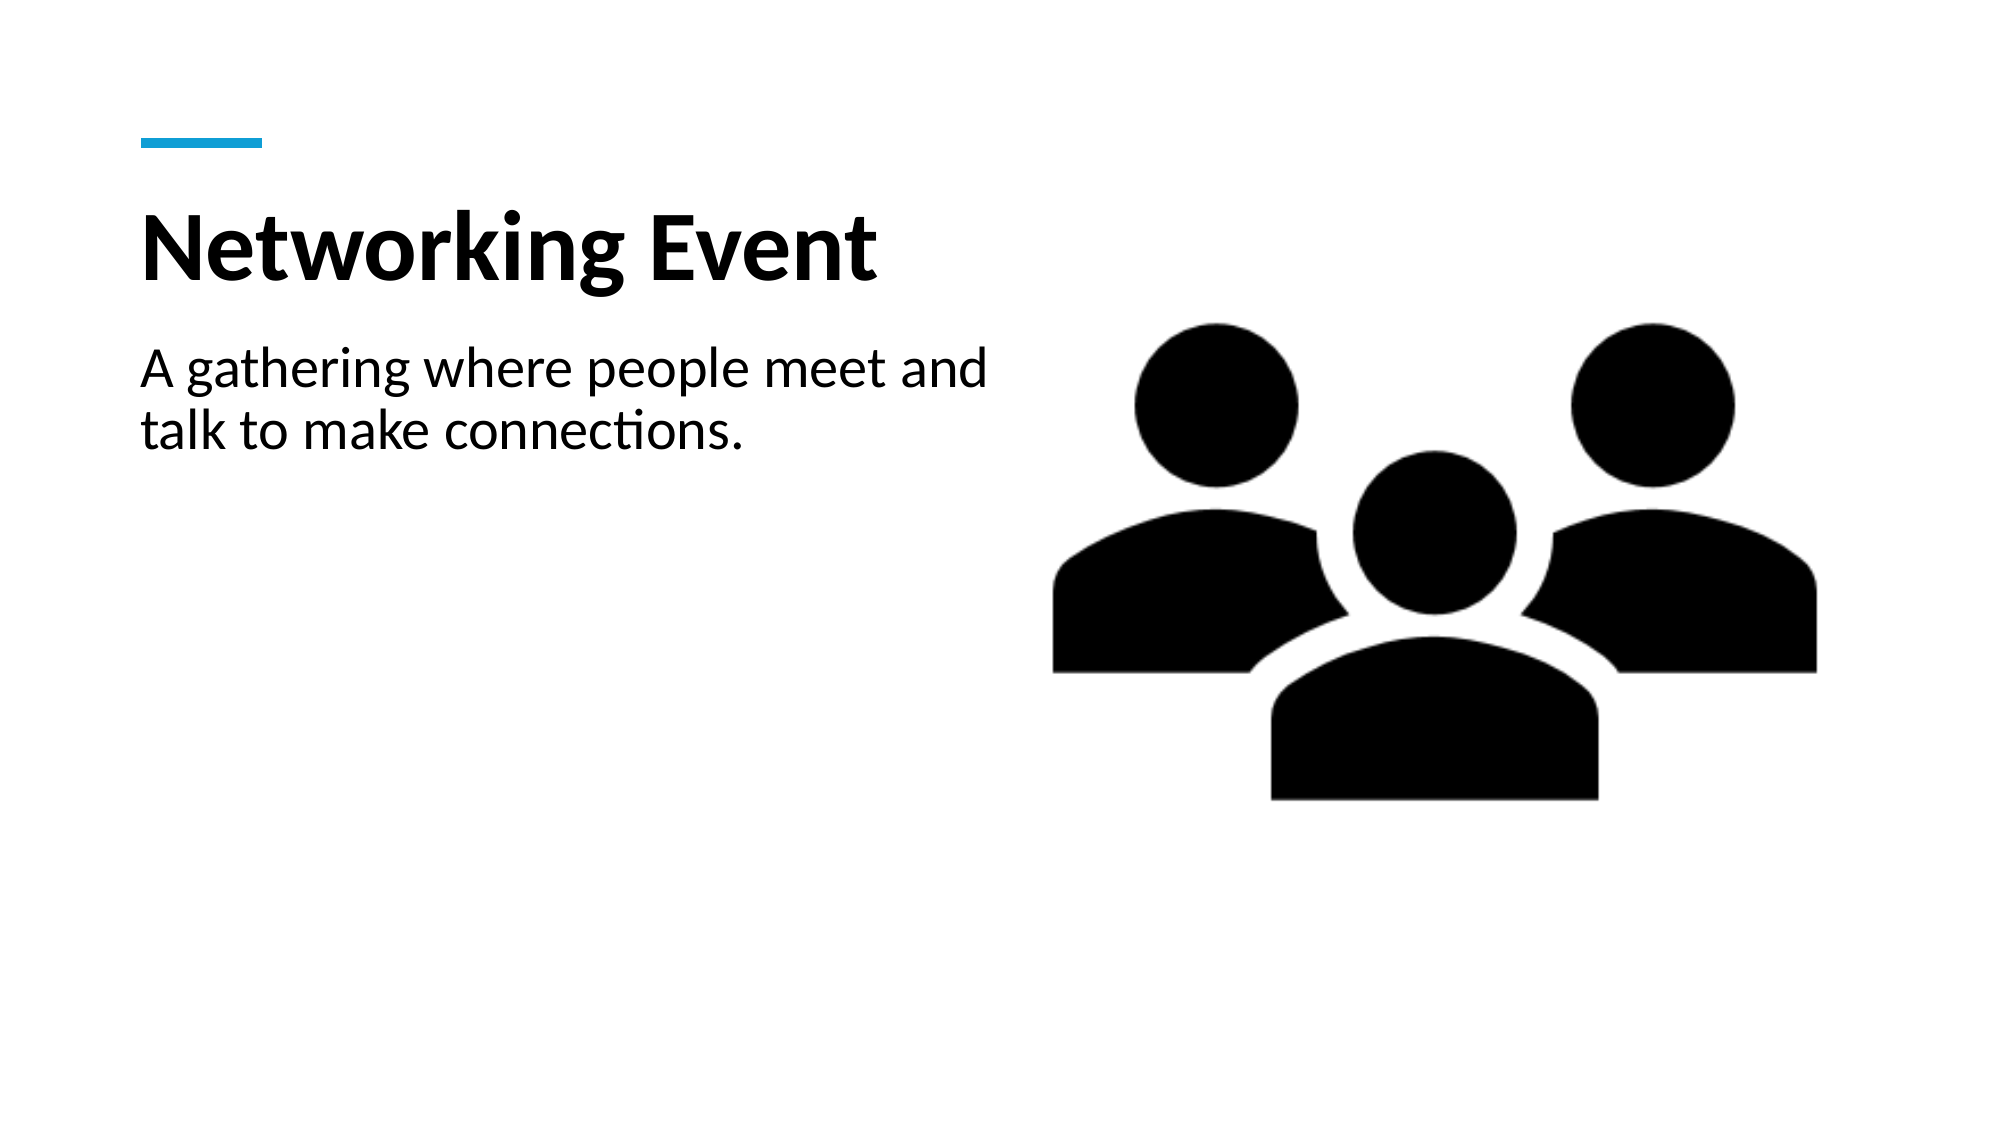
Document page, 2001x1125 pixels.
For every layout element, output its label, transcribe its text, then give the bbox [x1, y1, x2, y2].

list A gathering where people meet and talk to make connections. [124, 329, 1029, 1043]
picture [998, 126, 1872, 1000]
title Networking Event [124, 186, 920, 329]
